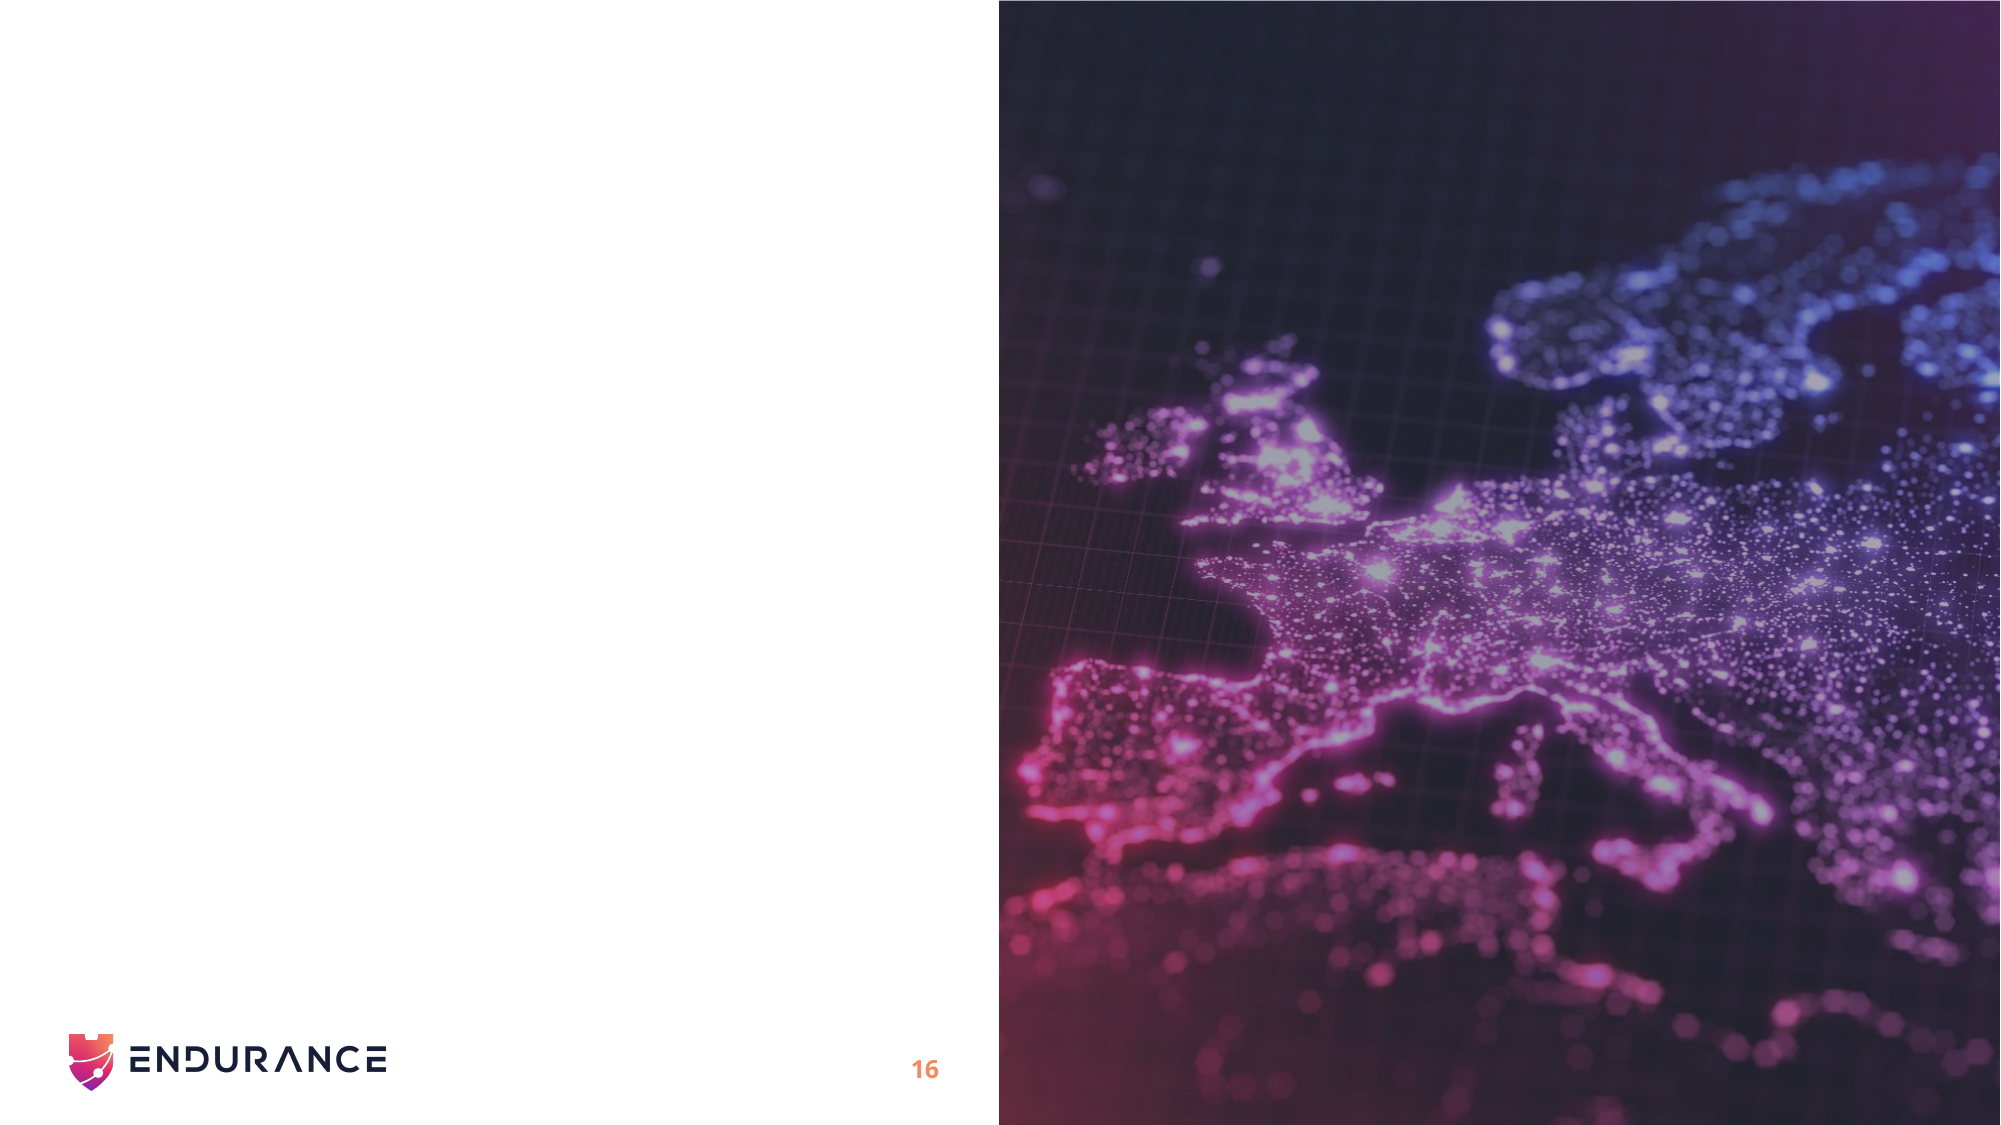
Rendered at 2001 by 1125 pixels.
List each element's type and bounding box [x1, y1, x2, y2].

picture [69, 1034, 386, 1091]
picture [999, 1, 2000, 1125]
